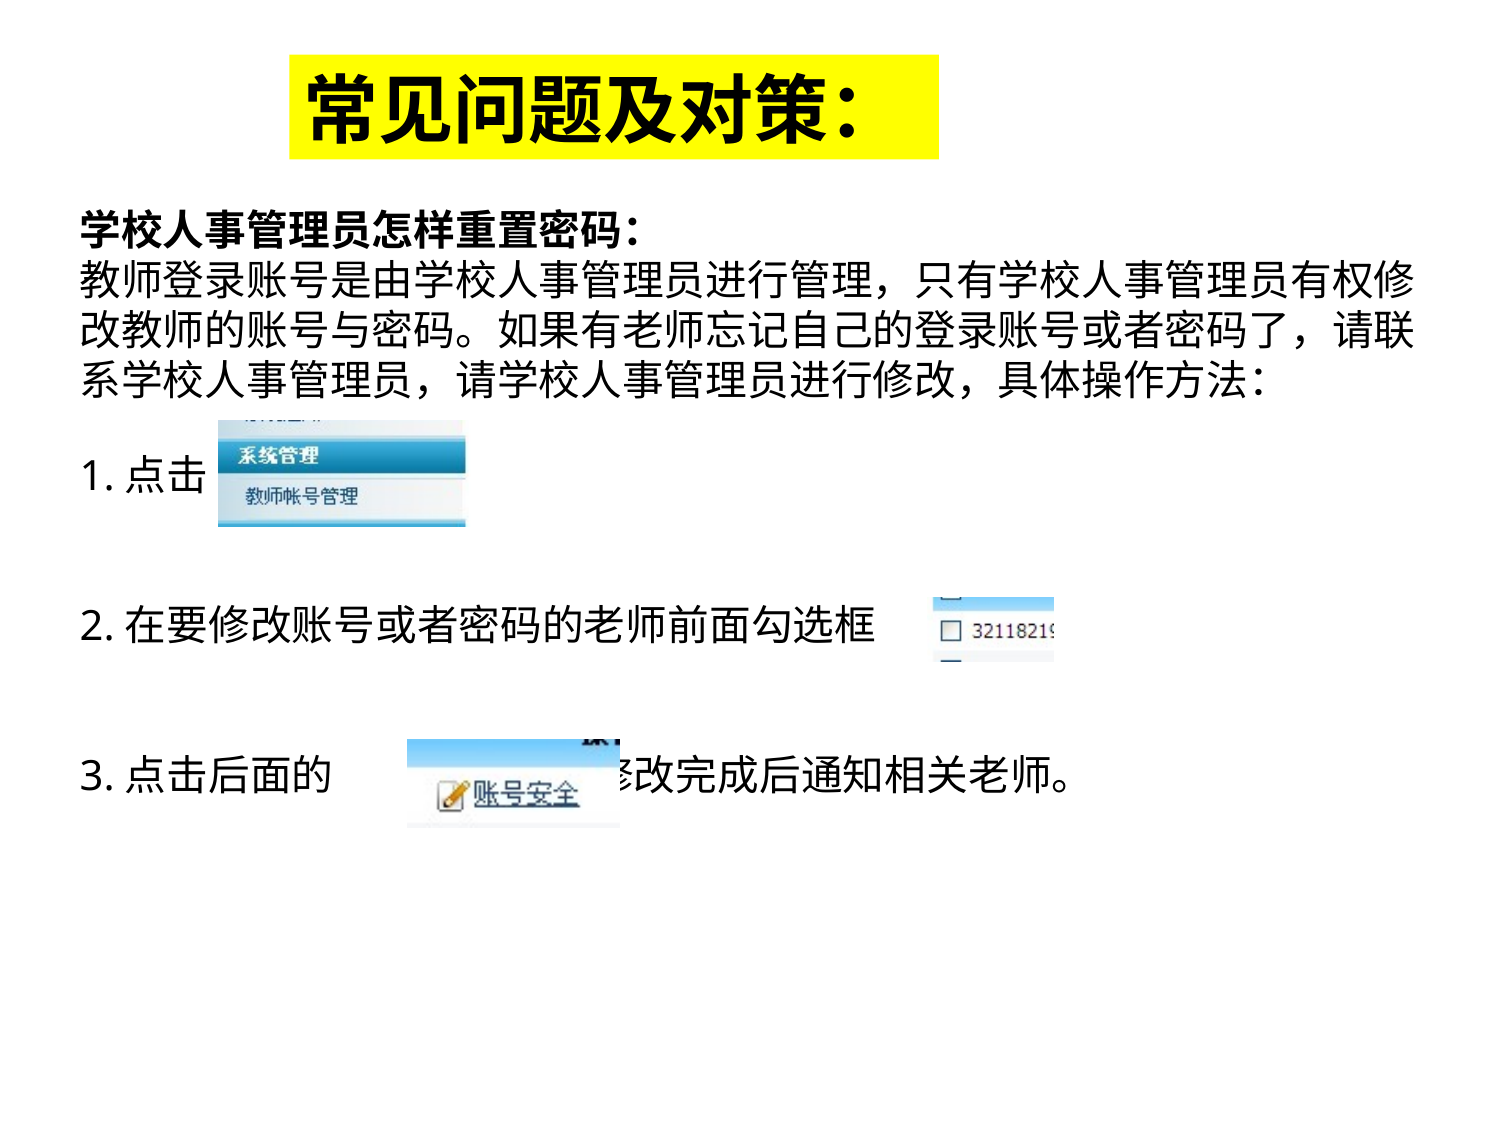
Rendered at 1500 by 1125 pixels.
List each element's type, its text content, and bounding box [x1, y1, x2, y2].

picture [407, 739, 621, 828]
text_box 常见问题及对策： [289, 54, 939, 160]
picture [926, 597, 1054, 663]
picture [218, 420, 472, 528]
text_box 学校人事管理员怎样重置密码： 教师登录账号是由学校人事管理员进行管理，只有学校人事管理员有权修改教师的账号与密码。如果有老师忘记自己的登录账号或者密码了，请联系学校人事管理员，请学校人事管理员进行修改，具体操作方法： 1.点击 2.在要修改账号或者密码的老师前面勾选框 3.点击后面的 修改完成后通知相关老师。 [64, 196, 1471, 807]
